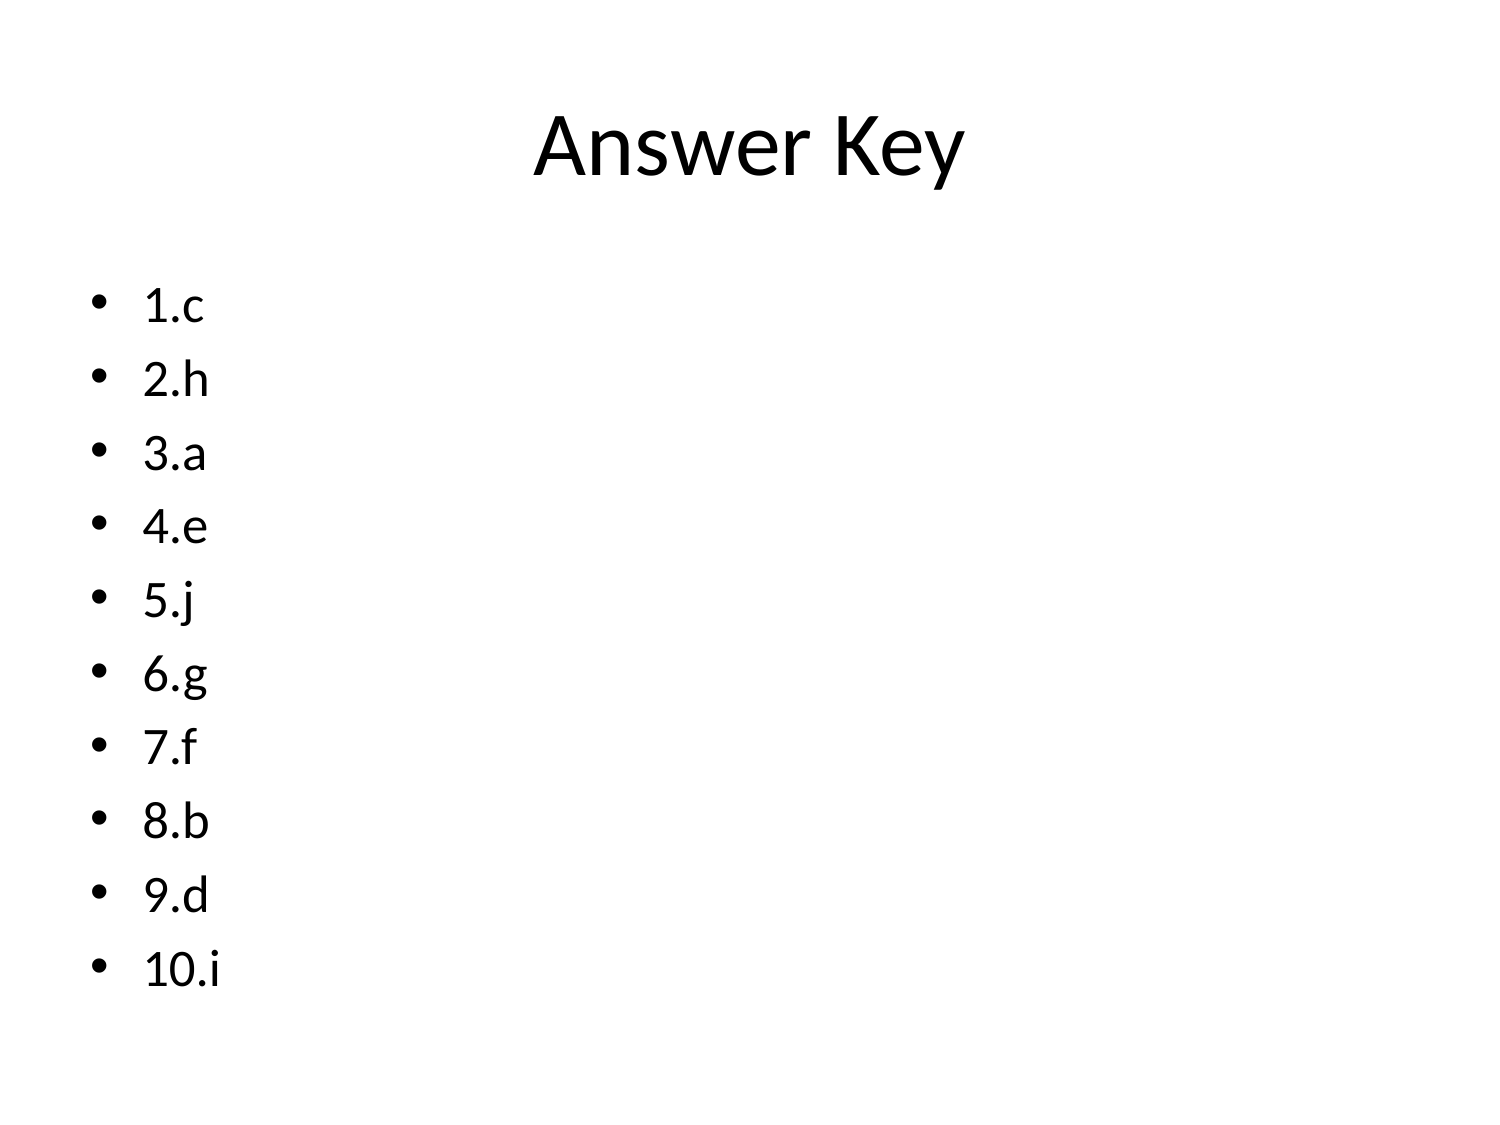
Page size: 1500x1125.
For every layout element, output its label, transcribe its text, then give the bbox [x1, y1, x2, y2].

title Answer Key [75, 45, 1425, 233]
list 1.c 2.h 3.a 4.e 5.j 6.g 7.f 8.b 9.d 10.i [75, 262, 1425, 1005]
